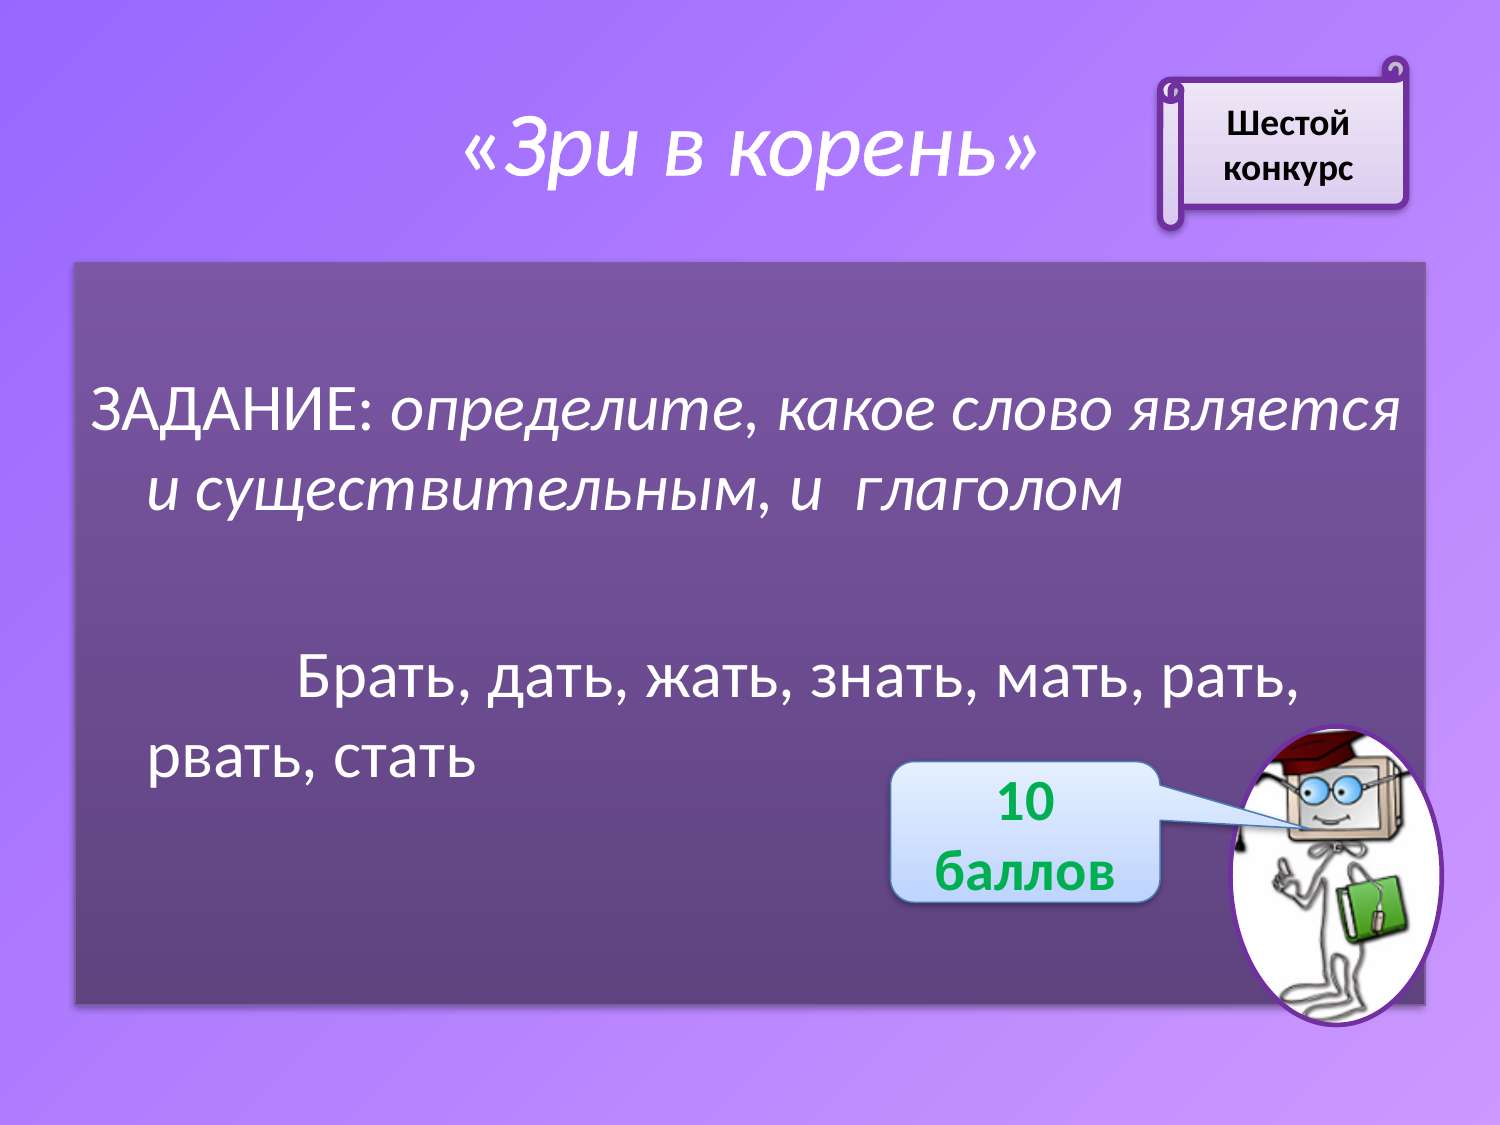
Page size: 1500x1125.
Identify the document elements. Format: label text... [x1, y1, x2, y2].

title «Зри в корень» [75, 45, 1425, 233]
picture [1230, 726, 1443, 1026]
text_box Шестой конкурс [1159, 57, 1407, 229]
text_box 10 баллов [889, 760, 1225, 904]
list ЗАДАНИЕ: определите, какое слово является и существительным, и глаголом Брать, дать, жать, знать, мать, рать, рвать, стать [74, 262, 1426, 1006]
